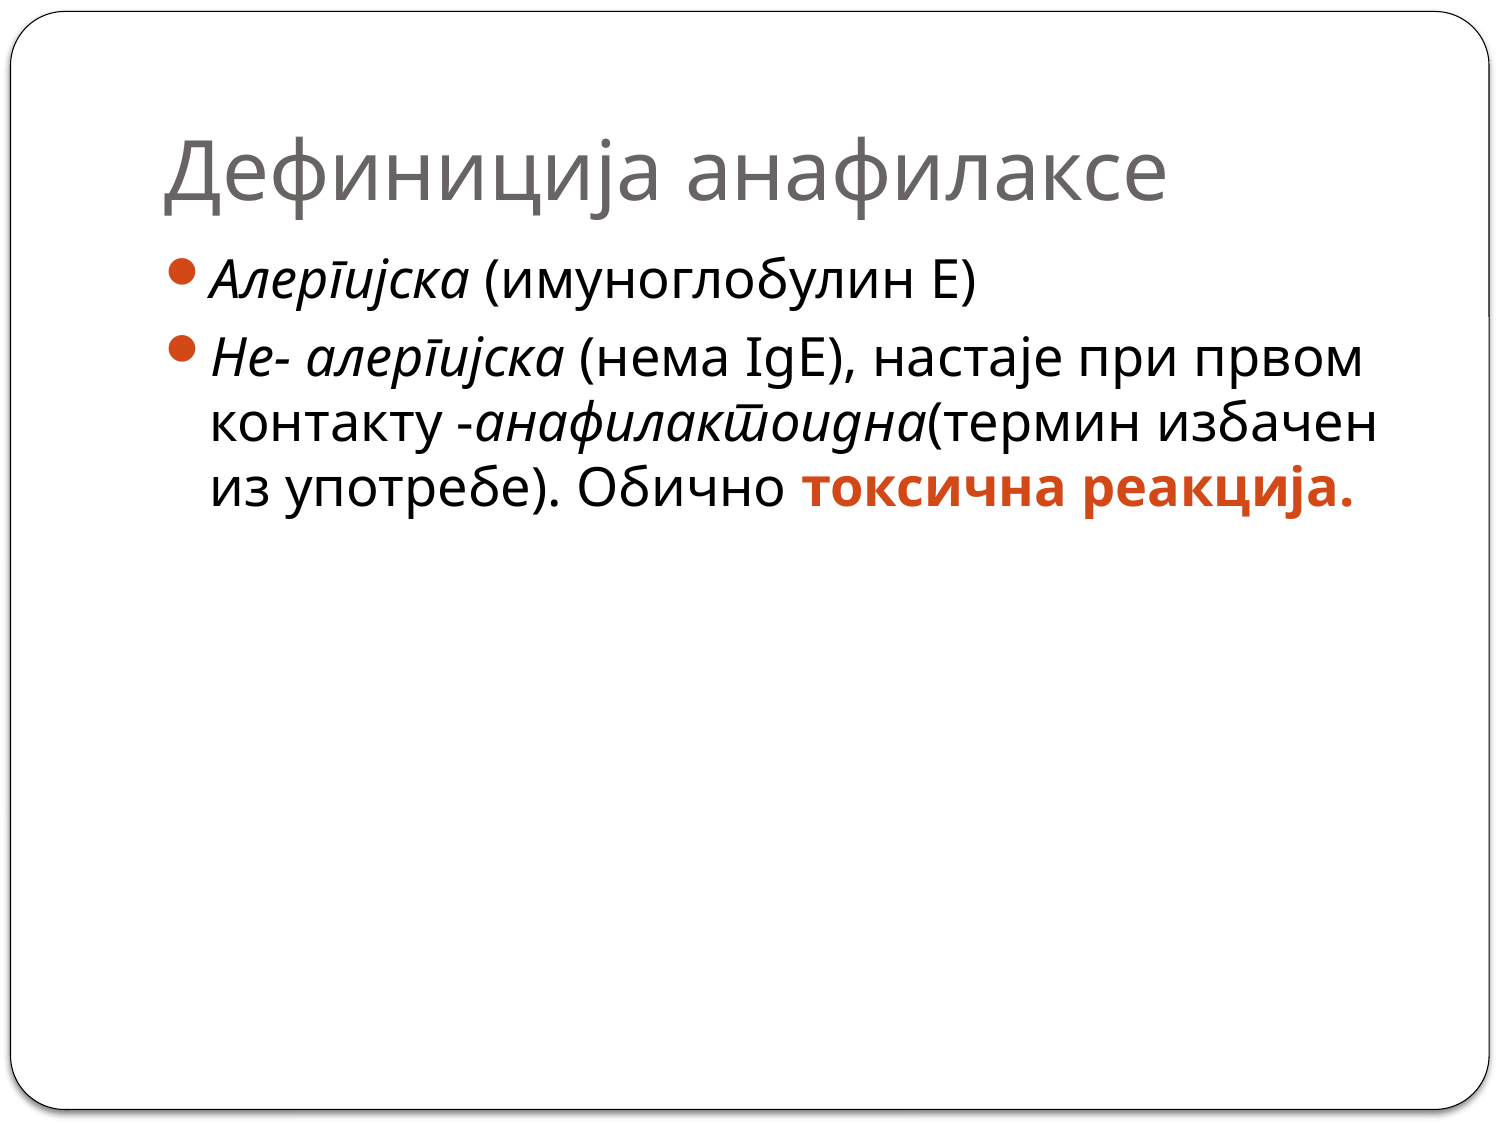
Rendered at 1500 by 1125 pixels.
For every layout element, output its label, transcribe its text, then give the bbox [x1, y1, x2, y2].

list Алергијска (имуноглобулин Е) Не- алергијска (нема IgE), настаје при првом контакту -анафилактоидна(термин избачен из употребе). Обично токсична реакција. [150, 237, 1425, 988]
title Дефиниција анафилаксе [150, 45, 1425, 233]
